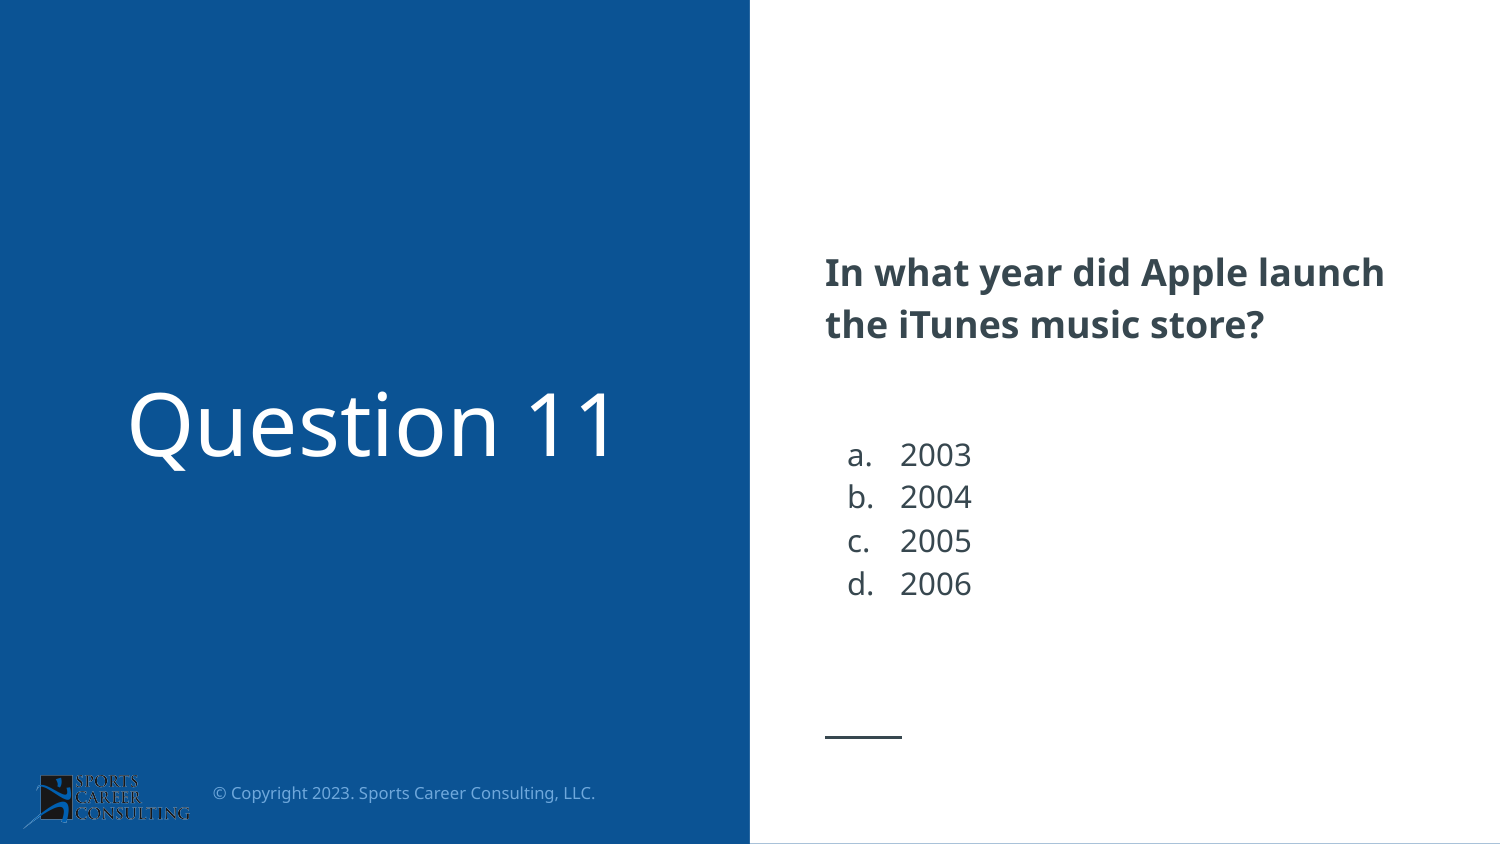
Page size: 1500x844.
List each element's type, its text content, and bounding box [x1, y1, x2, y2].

text_box © Copyright 2023. Sports Career Consulting, LLC. [197, 767, 750, 838]
title Question 11 [43, 298, 708, 546]
list In what year did Apple launch the iTunes music store? 2003 2004 2005 2006 [810, 118, 1455, 725]
picture [22, 774, 190, 829]
